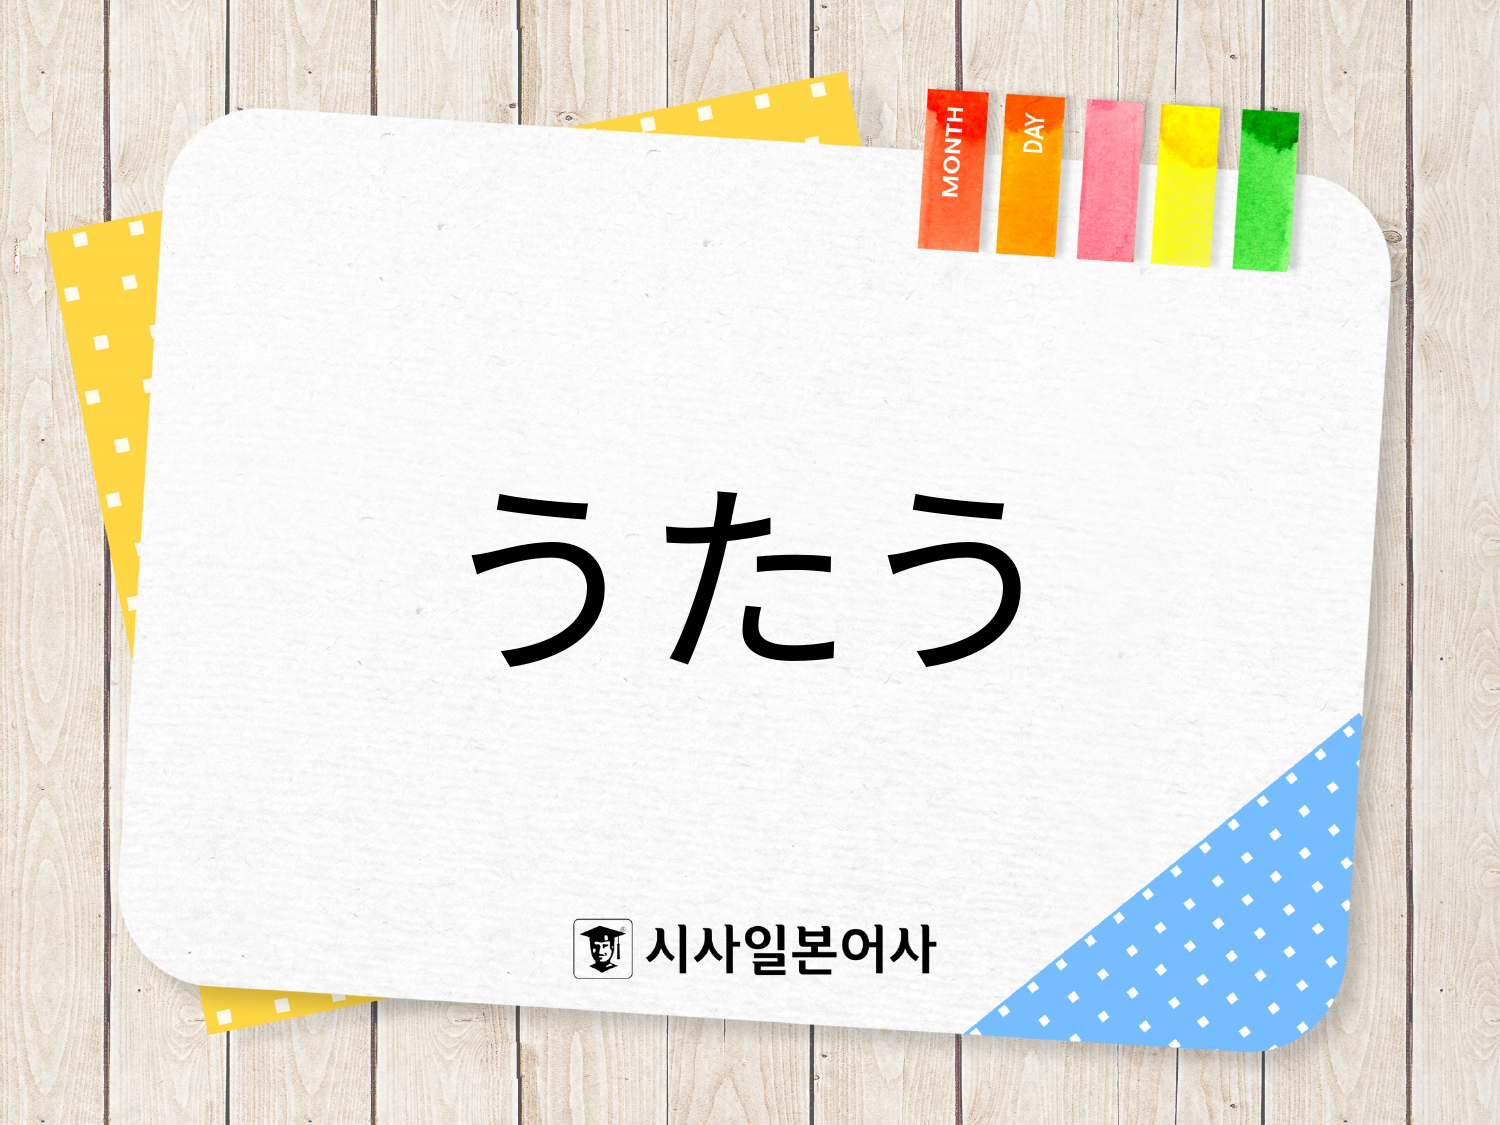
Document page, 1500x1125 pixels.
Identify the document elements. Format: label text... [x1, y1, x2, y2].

title うたう [75, 338, 1425, 811]
picture [0, 0, 1500, 1125]
